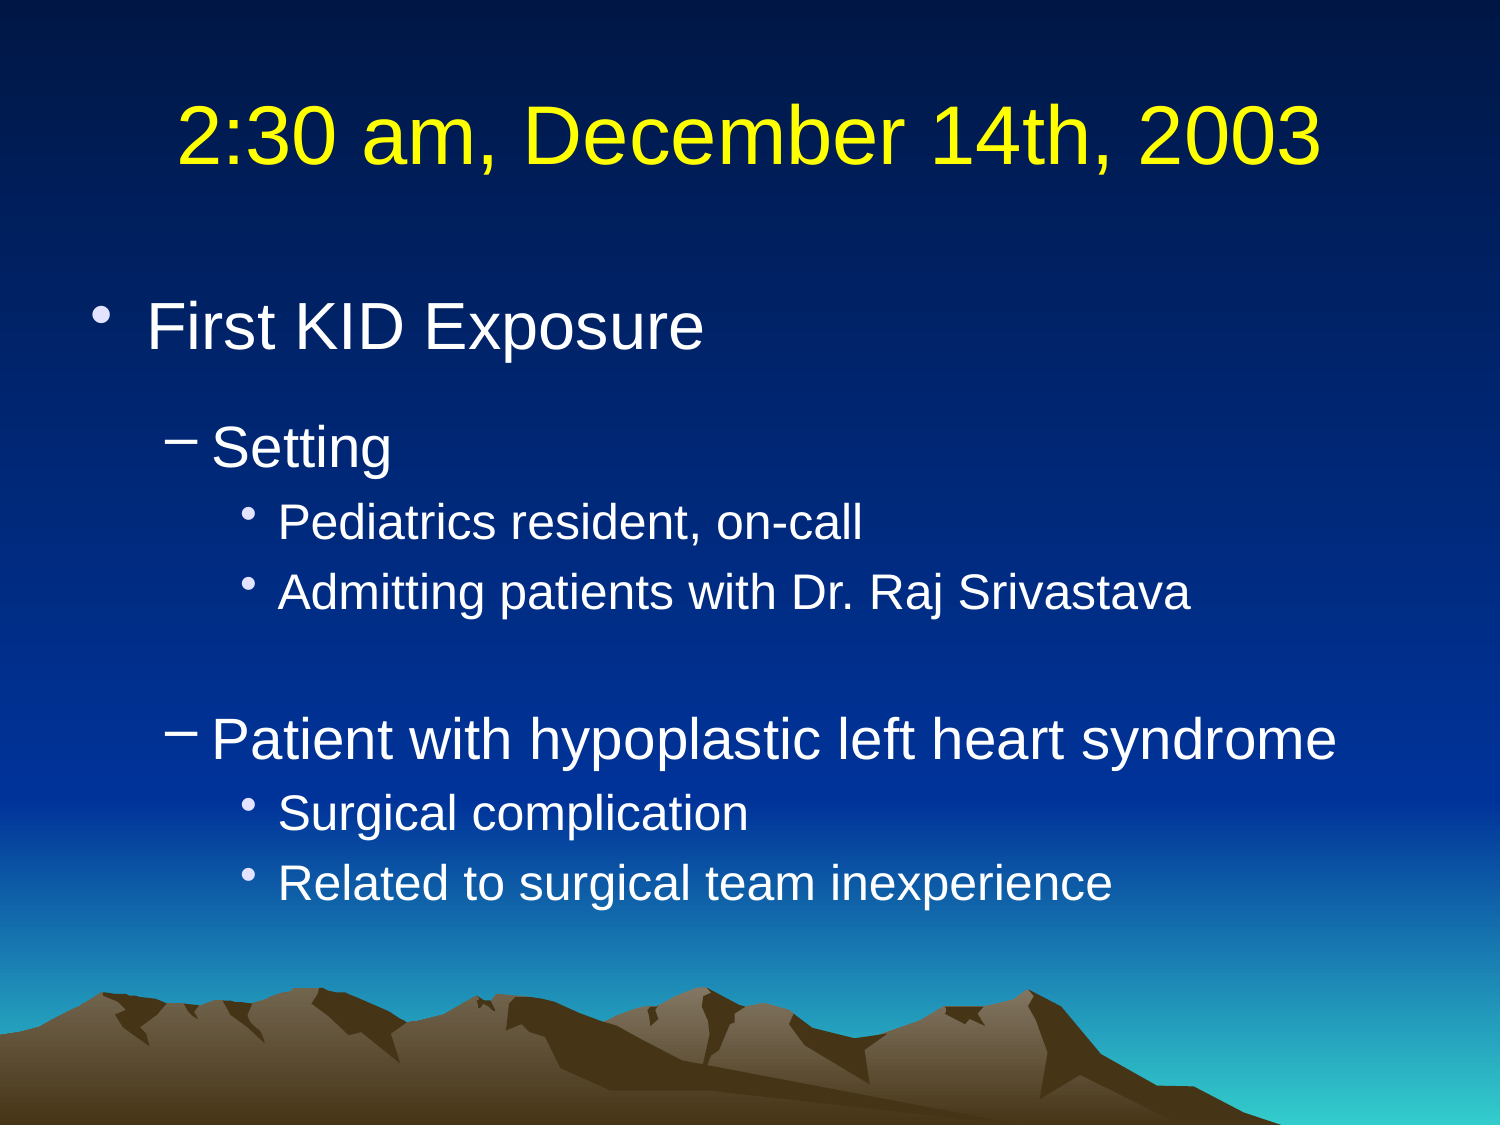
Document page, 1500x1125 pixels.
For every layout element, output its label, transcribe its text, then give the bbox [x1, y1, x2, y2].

list First KID Exposure Setting Pediatrics resident, on-call Admitting patients with Dr. Raj Srivastava Patient with hypoplastic left heart syndrome Surgical complication Related to surgical team inexperience [74, 274, 1500, 1013]
title 2:30 am, December 14th, 2003 [0, 37, 1500, 226]
